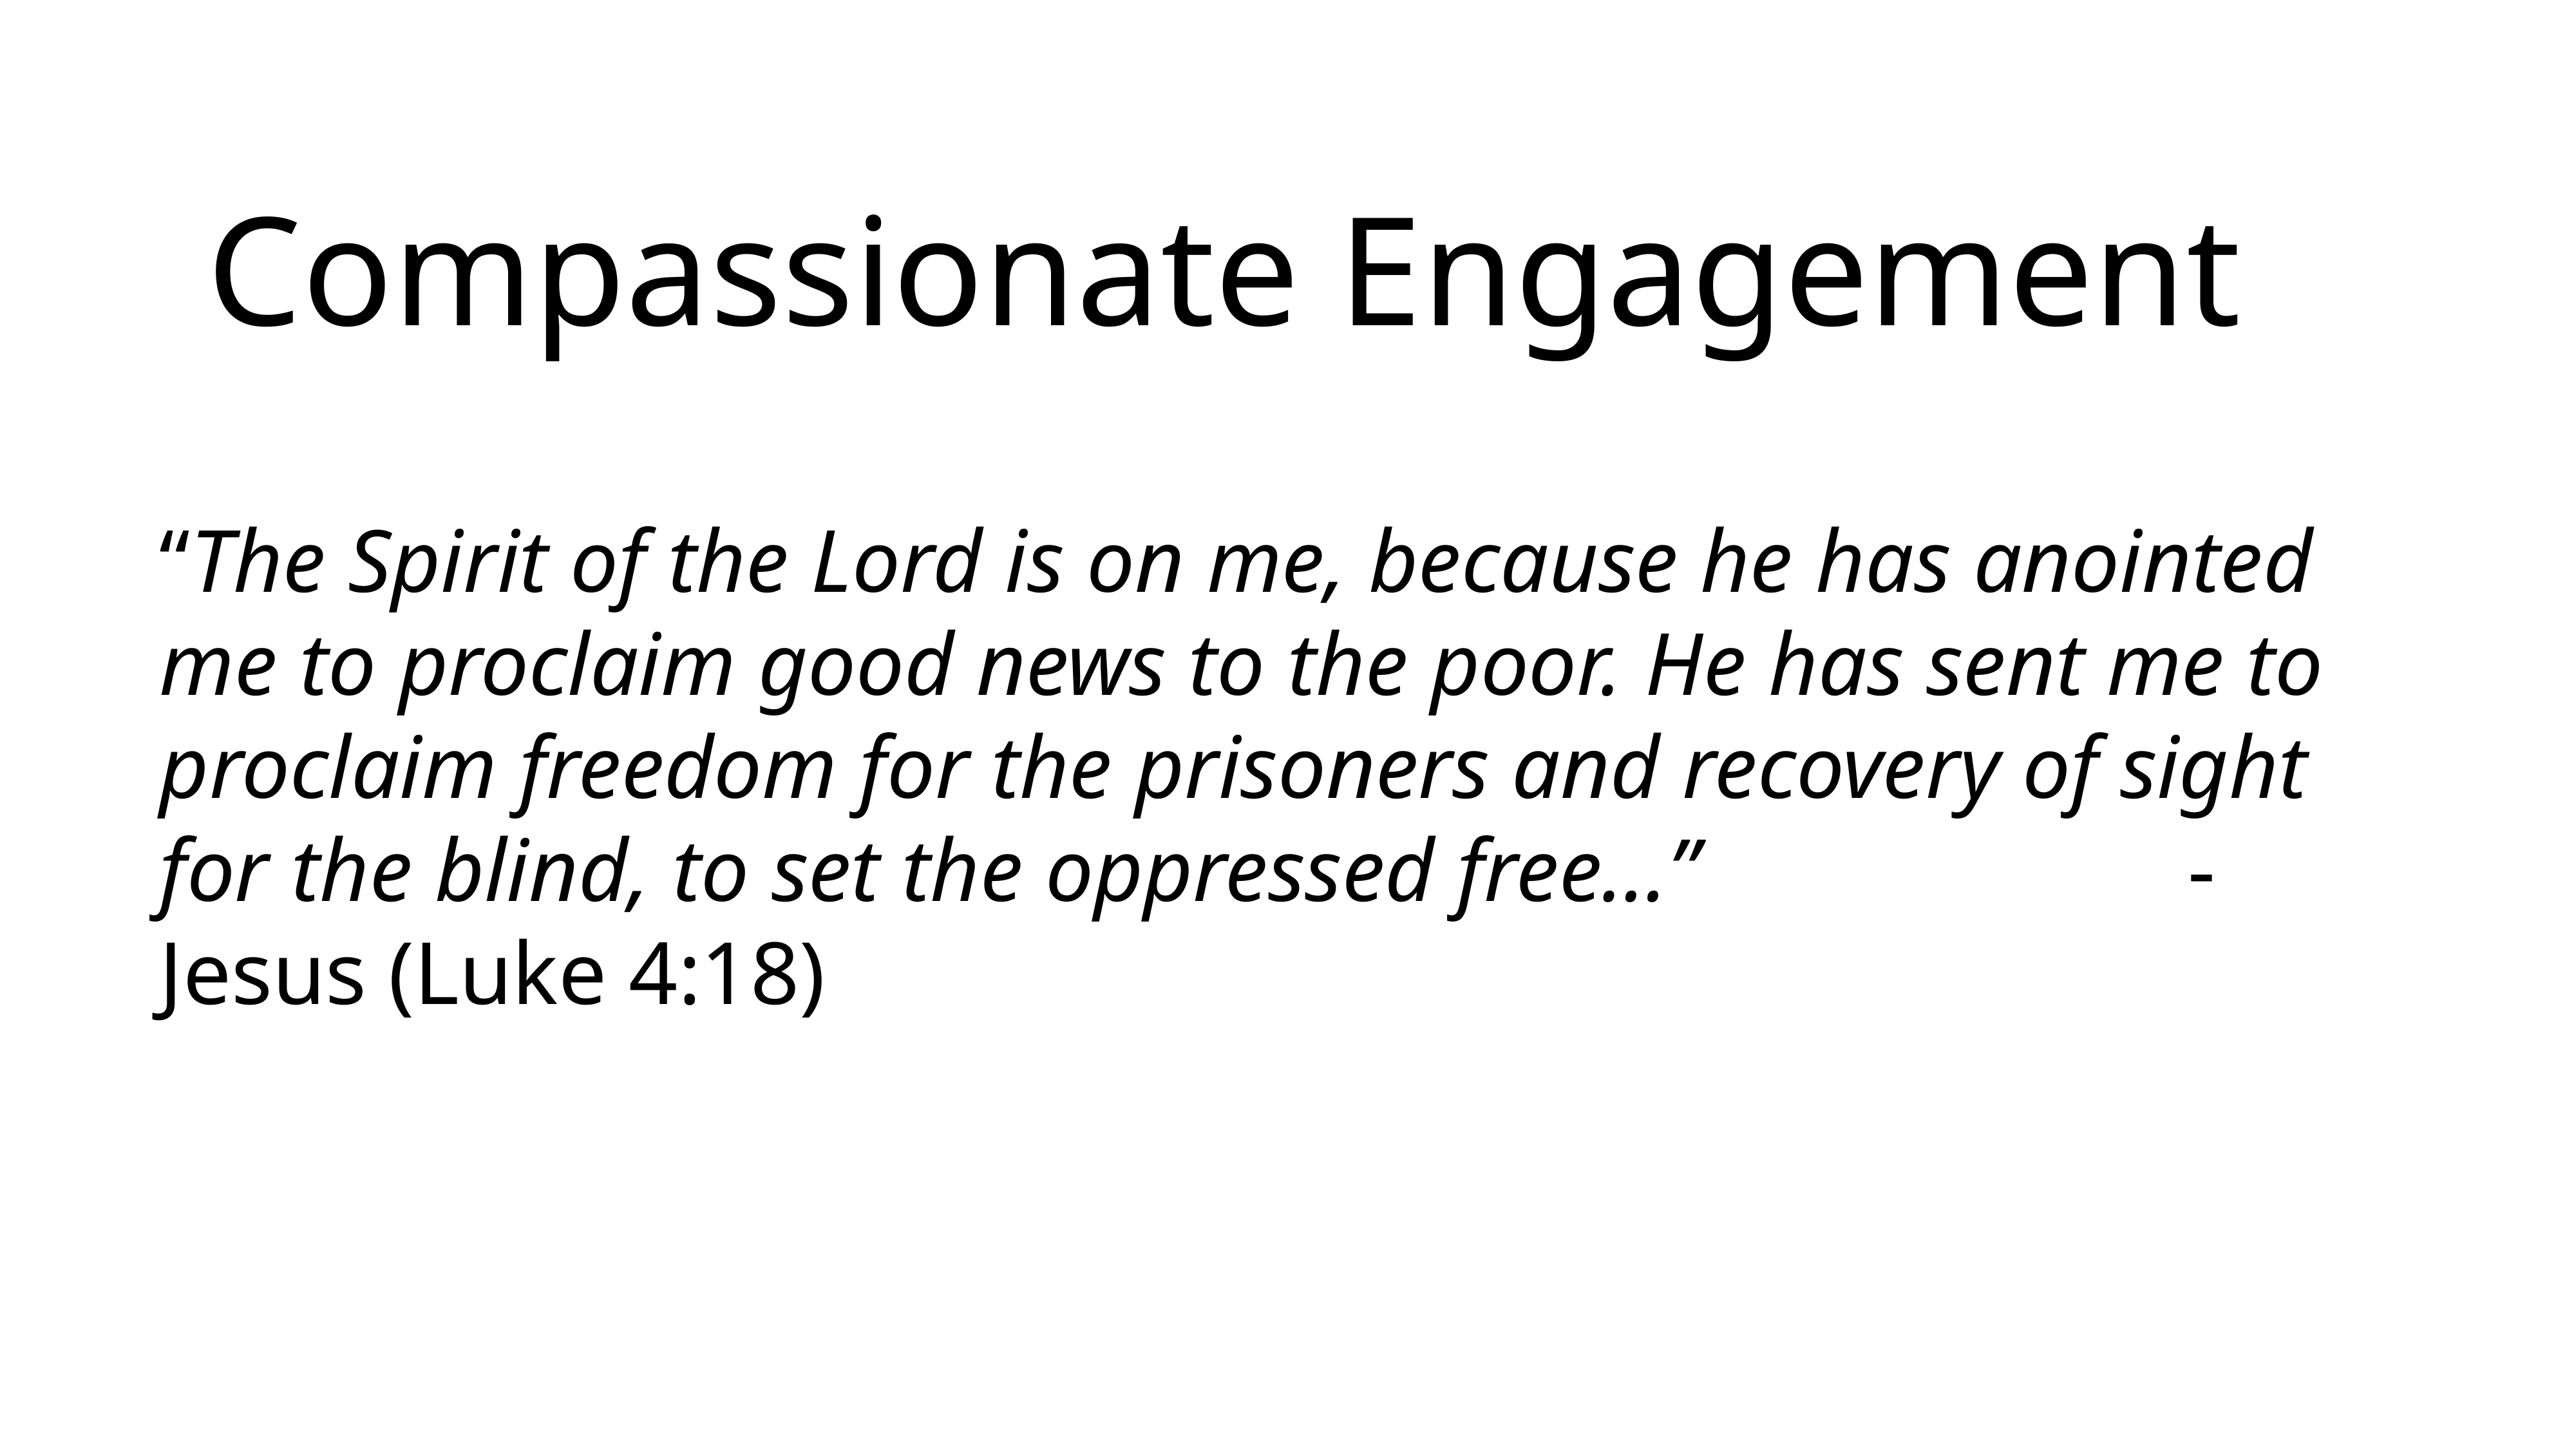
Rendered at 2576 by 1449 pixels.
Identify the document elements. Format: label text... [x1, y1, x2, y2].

list “The Spirit of the Lord is on me, because he has anointed me to proclaim good news to the poor. He has sent me to proclaim freedom for the prisoners and recovery of sight for the blind, to set the oppressed free…” - Jesus (Luke 4:18) [154, 344, 2374, 1184]
title Compassionate Engagement [114, 144, 2334, 387]
